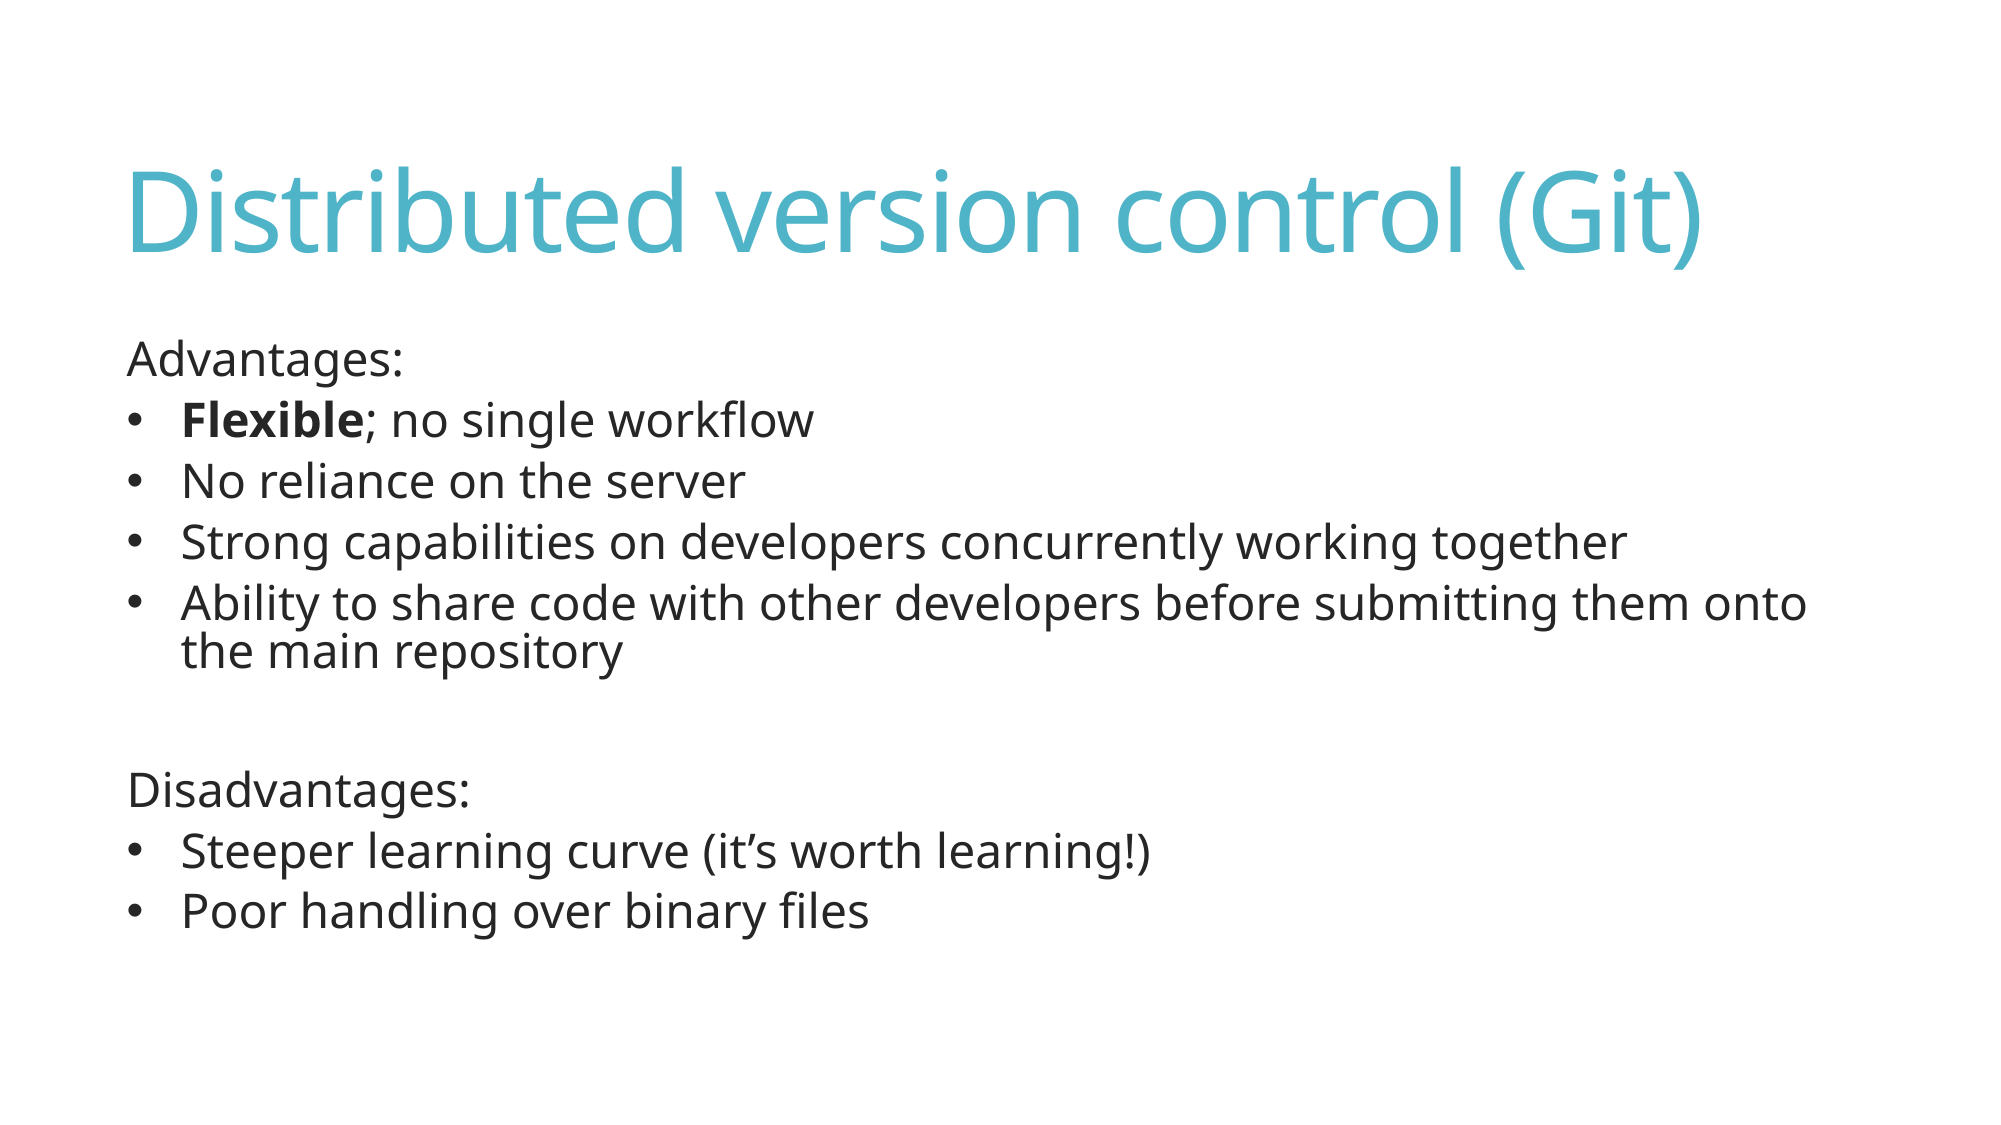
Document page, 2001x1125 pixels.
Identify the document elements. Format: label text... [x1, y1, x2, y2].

title Distributed version control (Git) [107, 81, 1875, 354]
list Advantages: Flexible; no single workflow No reliance on the server Strong capabilities on developers concurrently working together Ability to share code with other developers before submitting them onto the main repository Disadvantages: Steeper learning curve (it’s worth learning!) Poor handling over binary files [111, 329, 1876, 948]
